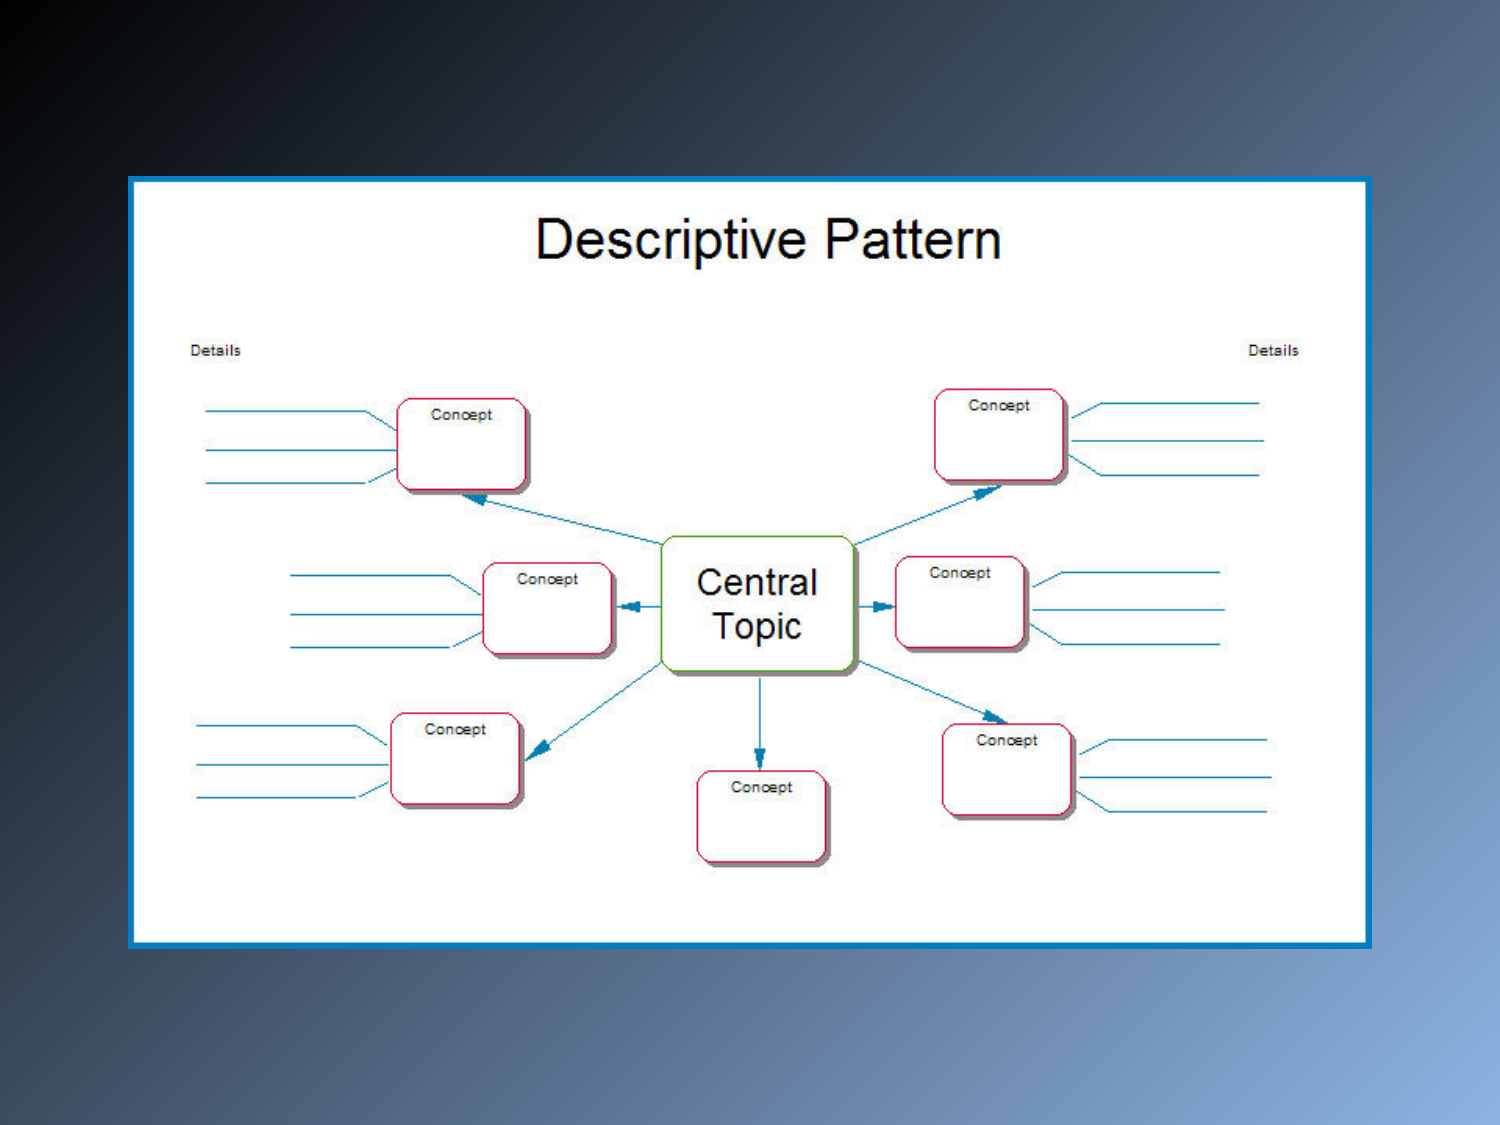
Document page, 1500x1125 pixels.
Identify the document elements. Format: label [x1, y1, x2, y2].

picture [127, 176, 1373, 949]
